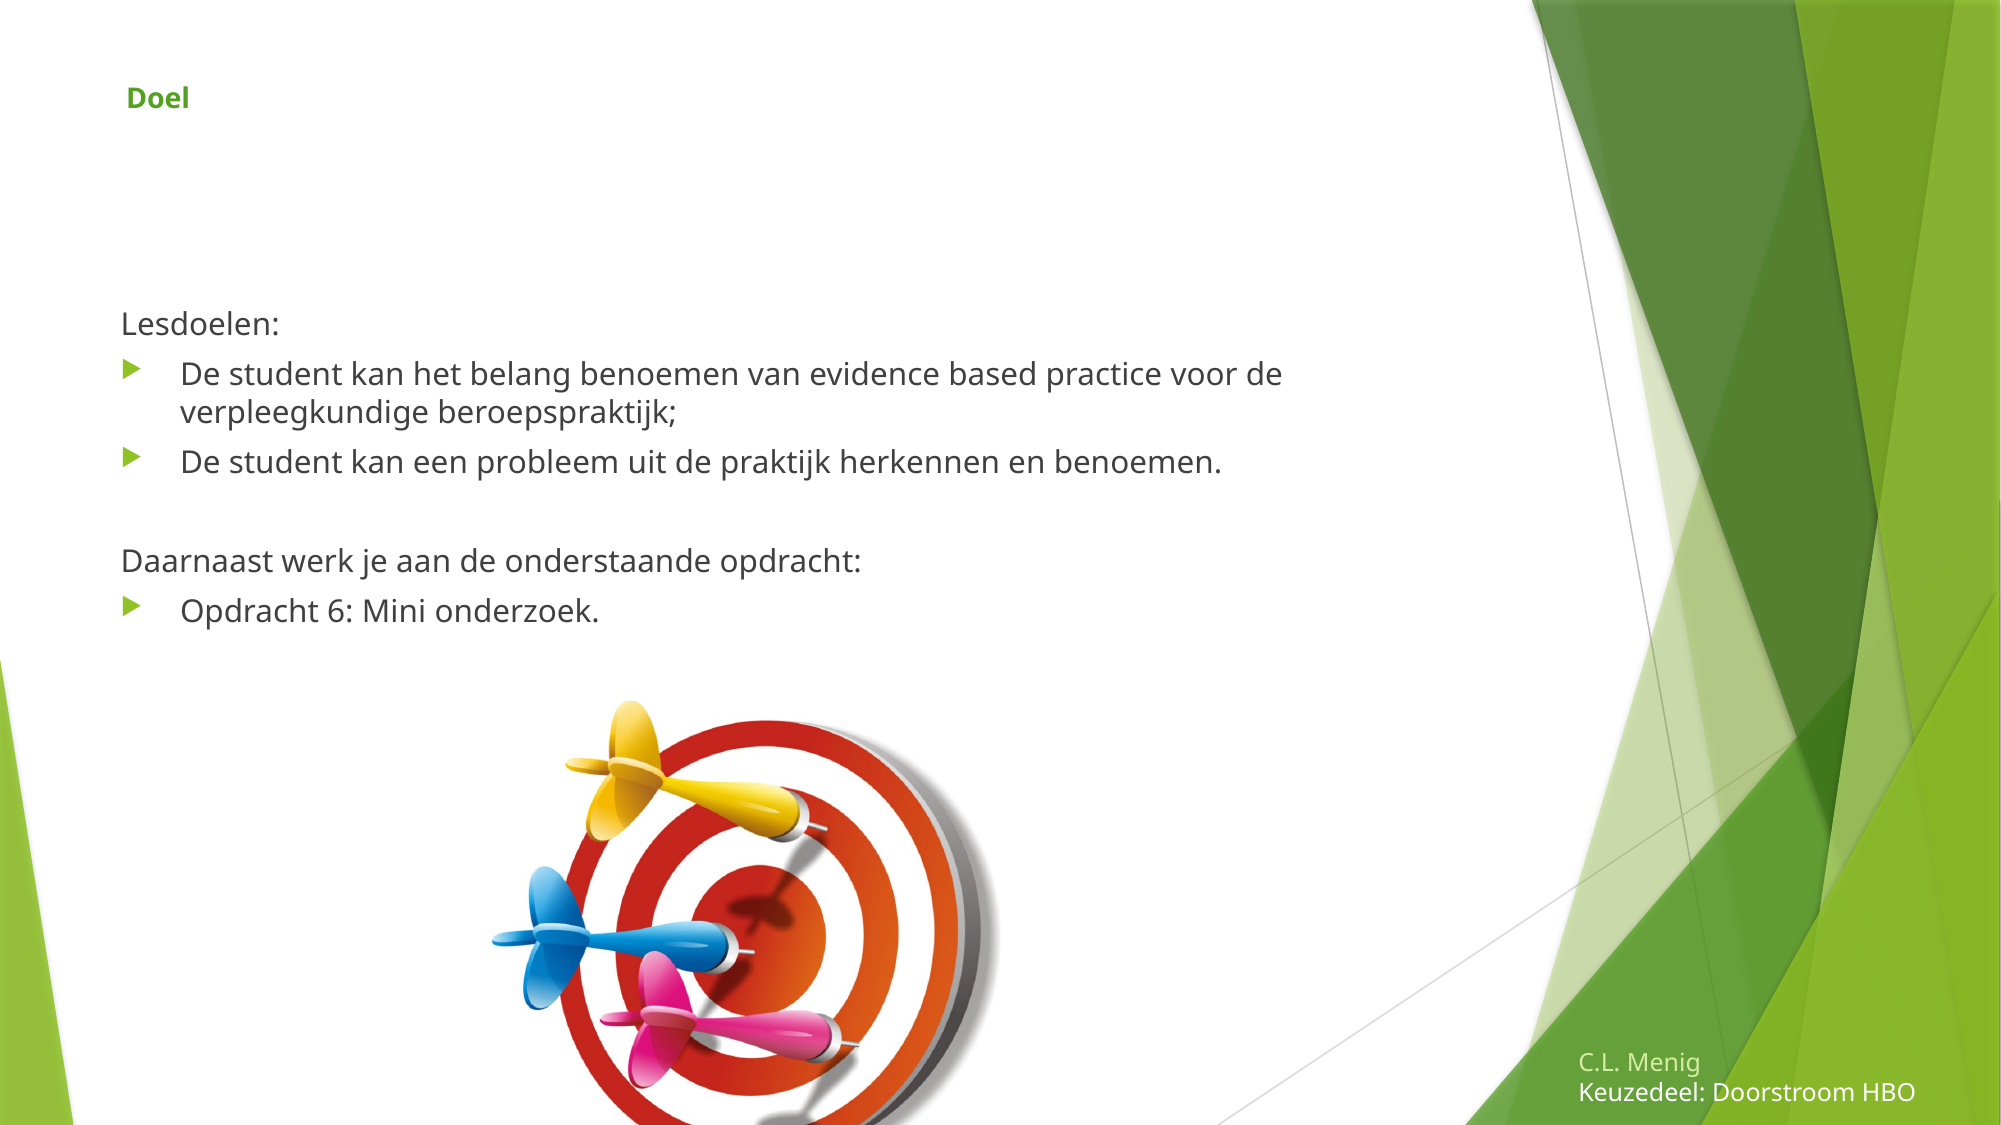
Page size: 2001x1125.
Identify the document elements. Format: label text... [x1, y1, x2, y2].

text_box C.L. Menig Keuzedeel: Doorstroom HBO [1563, 1038, 2000, 1114]
picture [450, 701, 1044, 1125]
title Doel [111, 72, 1522, 224]
list Lesdoelen: De student kan het belang benoemen van evidence based practice voor de verpleegkundige beroepspraktijk; De student kan een probleem uit de praktijk herkennen en benoemen. Daarnaast werk je aan de onderstaande opdracht: Opdracht 6: Mini onderzoek. [105, 258, 1516, 896]
